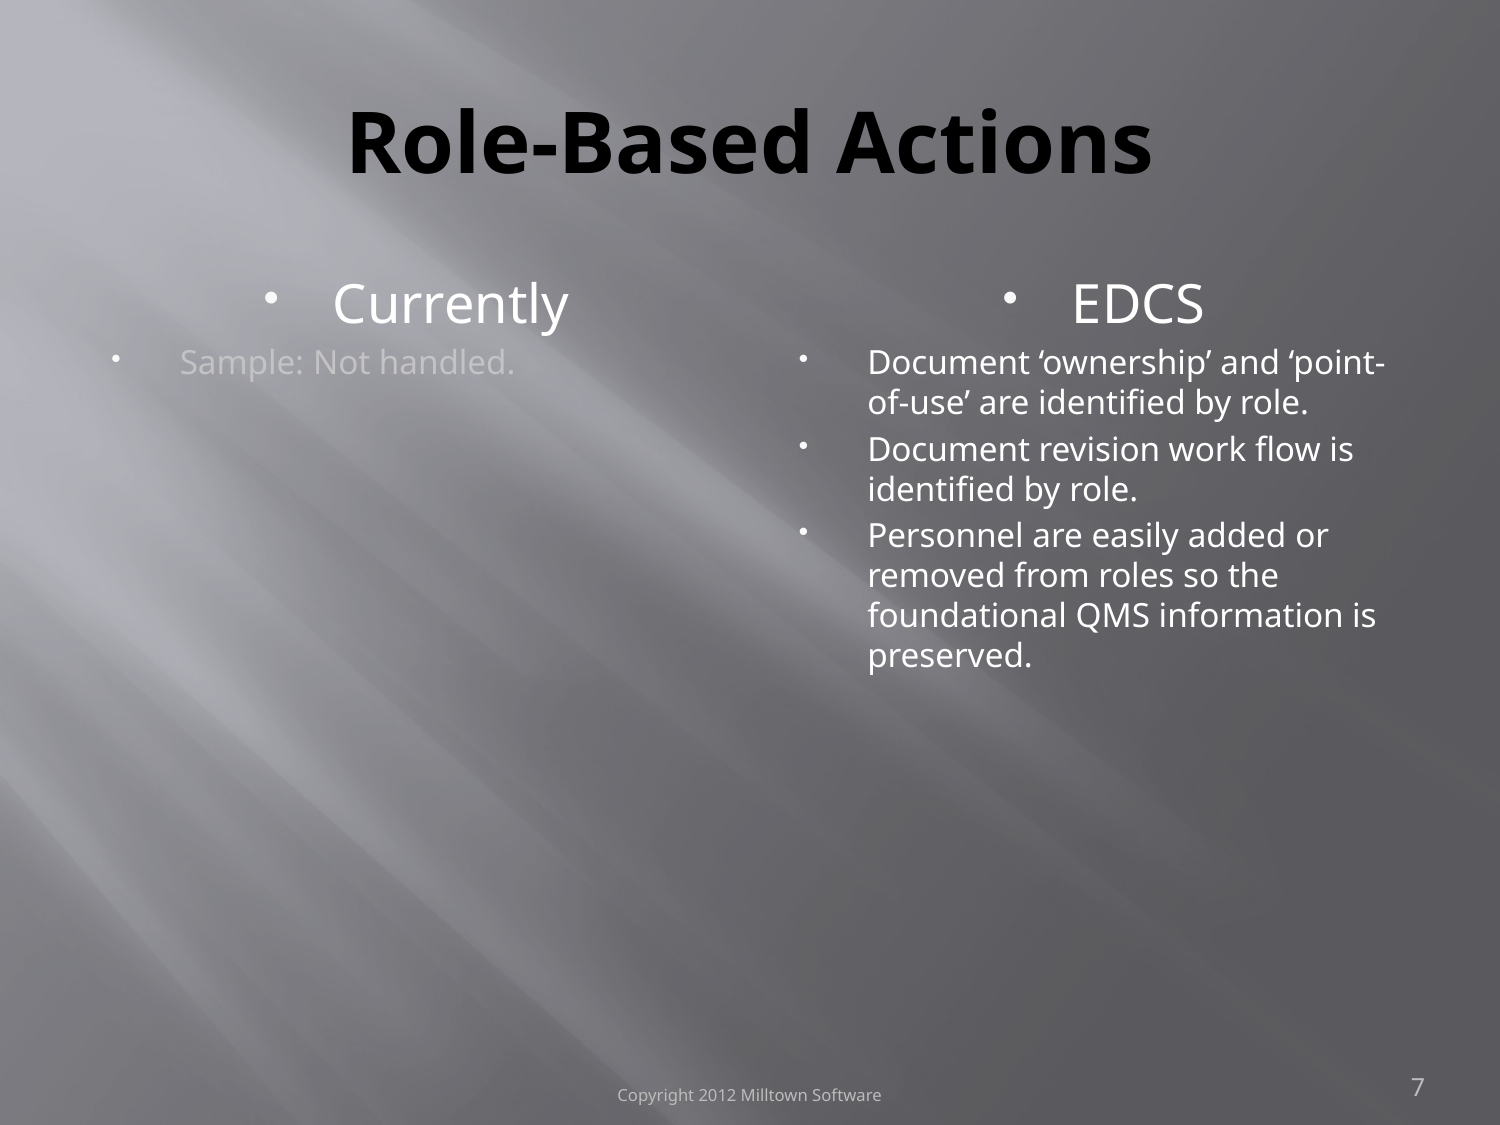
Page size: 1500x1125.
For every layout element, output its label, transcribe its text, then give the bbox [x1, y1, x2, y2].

title Role-Based Actions [75, 45, 1425, 233]
list Currently Sample: Not handled. [75, 262, 738, 1005]
footer Copyright 2012 Milltown Software [512, 1052, 988, 1113]
slide_number 7 [1299, 1052, 1425, 1113]
list EDCS Document ‘ownership’ and ‘point-of-use’ are identified by role. Document revision work flow is identified by role. Personnel are easily added or removed from roles so the foundational QMS information is preserved. [762, 262, 1425, 1005]
